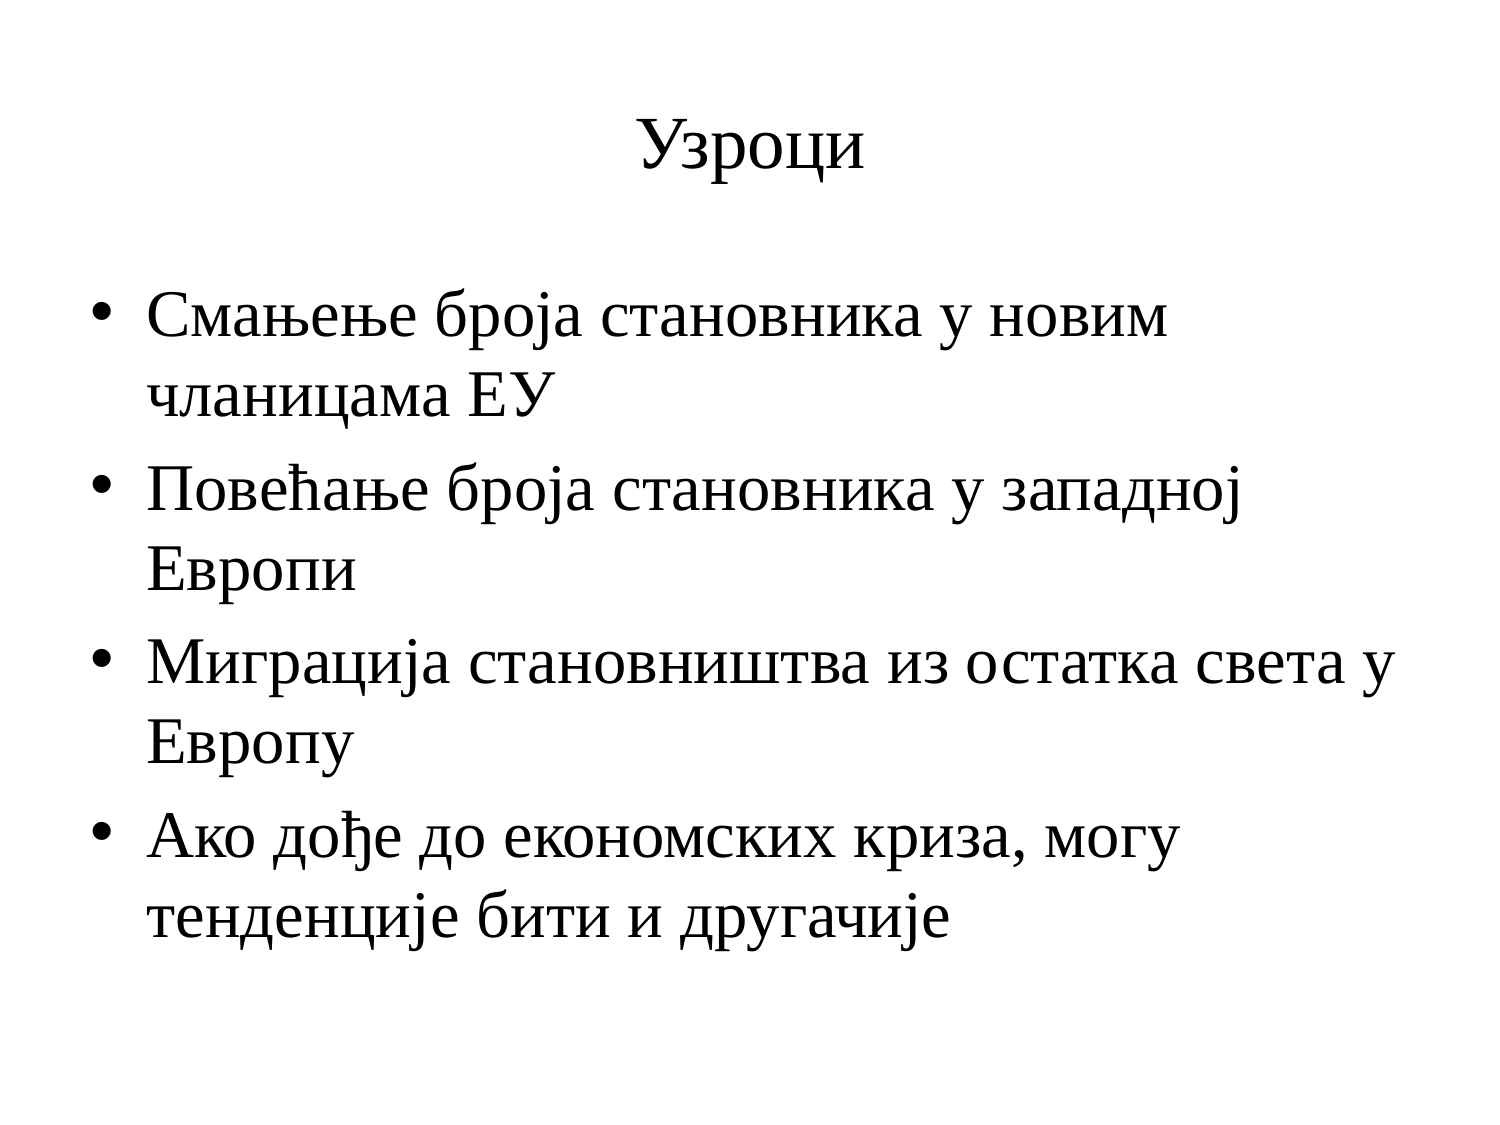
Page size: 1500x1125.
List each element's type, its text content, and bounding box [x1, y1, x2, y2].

title Узроци [75, 45, 1425, 233]
list Смањење броја становника у новим чланицама ЕУ Повећање броја становника у западној Европи Миграција становништва из остатка света у Европу Ако дође до економских криза, могу тенденције бити и другачије [75, 262, 1425, 1005]
